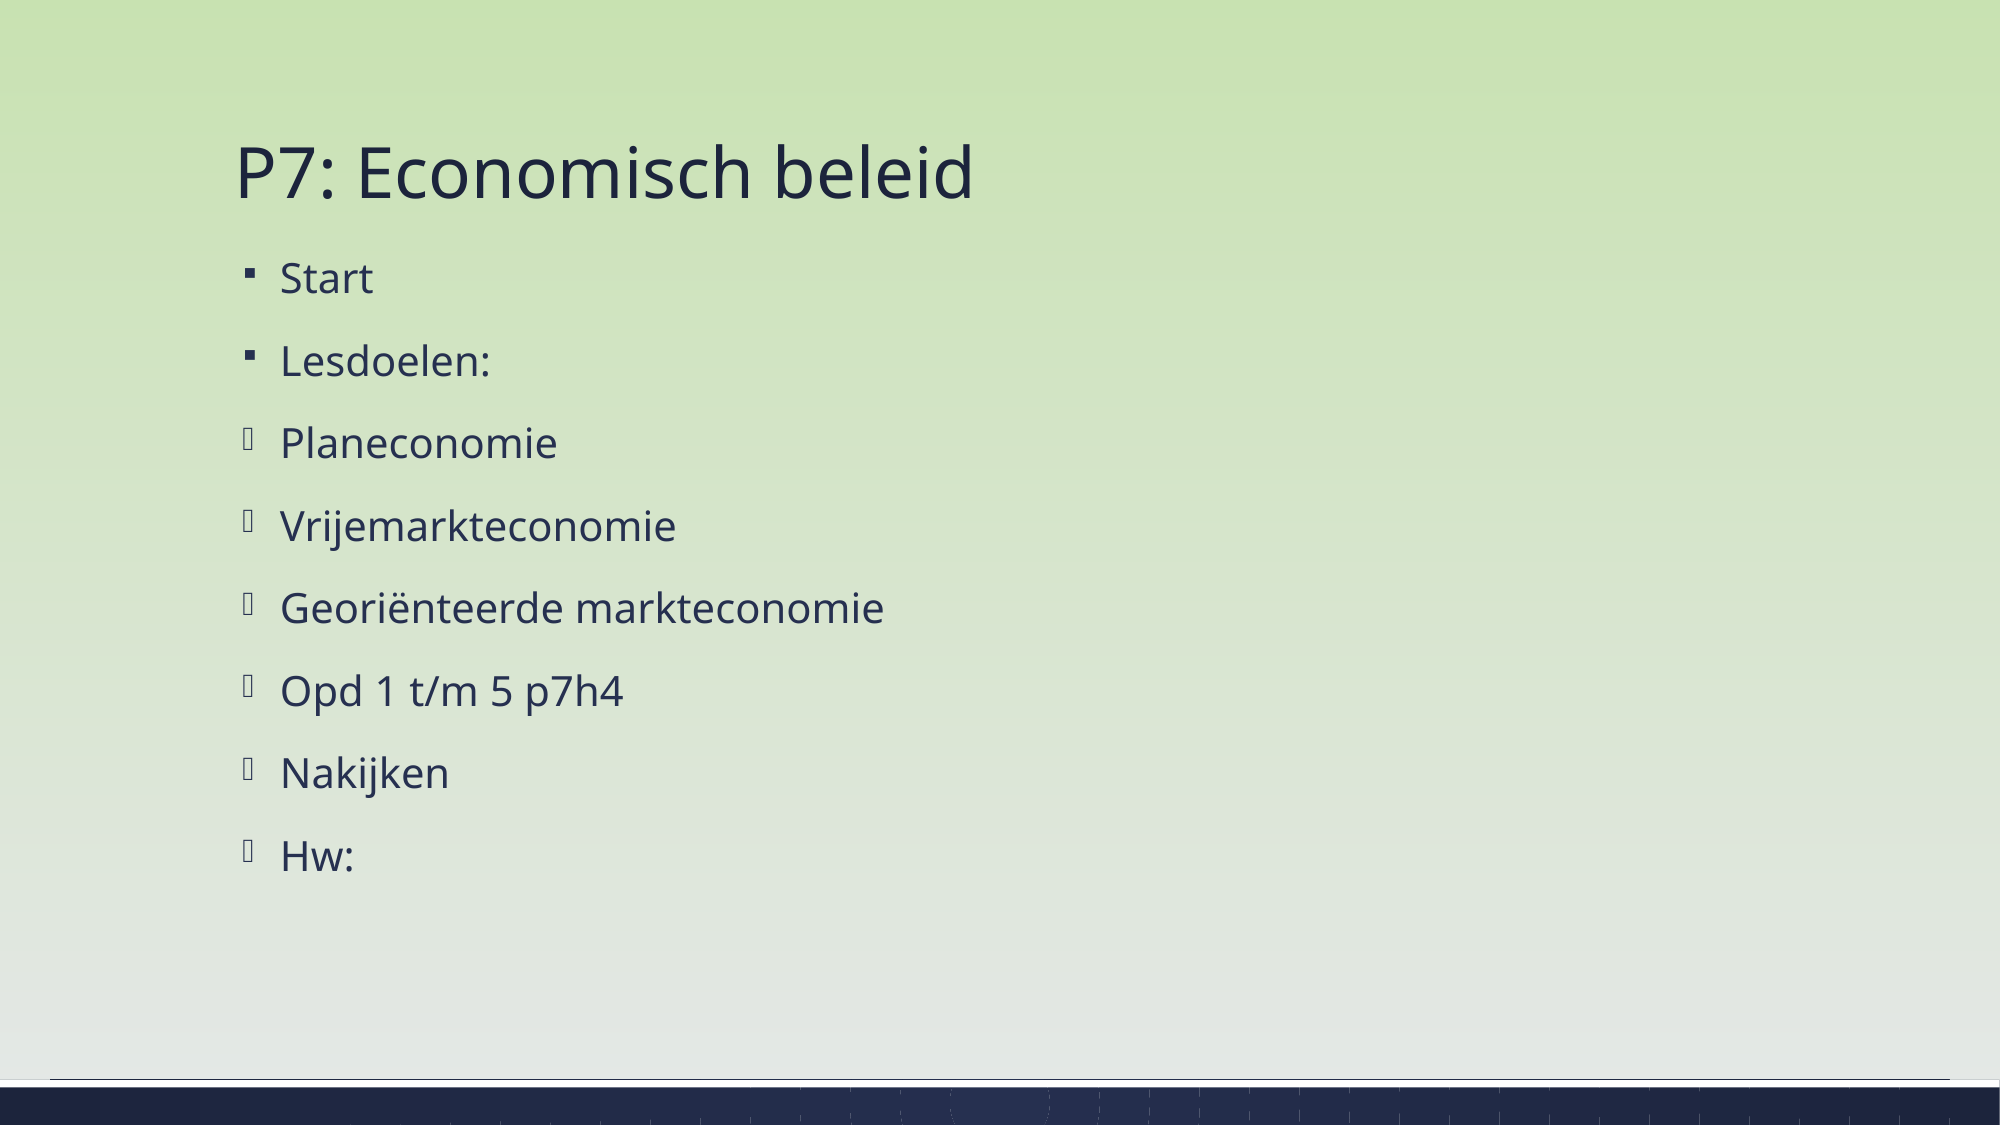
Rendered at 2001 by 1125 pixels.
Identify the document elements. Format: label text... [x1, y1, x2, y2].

title P7: Economisch beleid [219, 76, 1780, 221]
list Start Lesdoelen: Planeconomie Vrijemarkteconomie Georiënteerde markteconomie Opd 1 t/m 5 p7h4 Nakijken Hw: [219, 249, 1780, 989]
